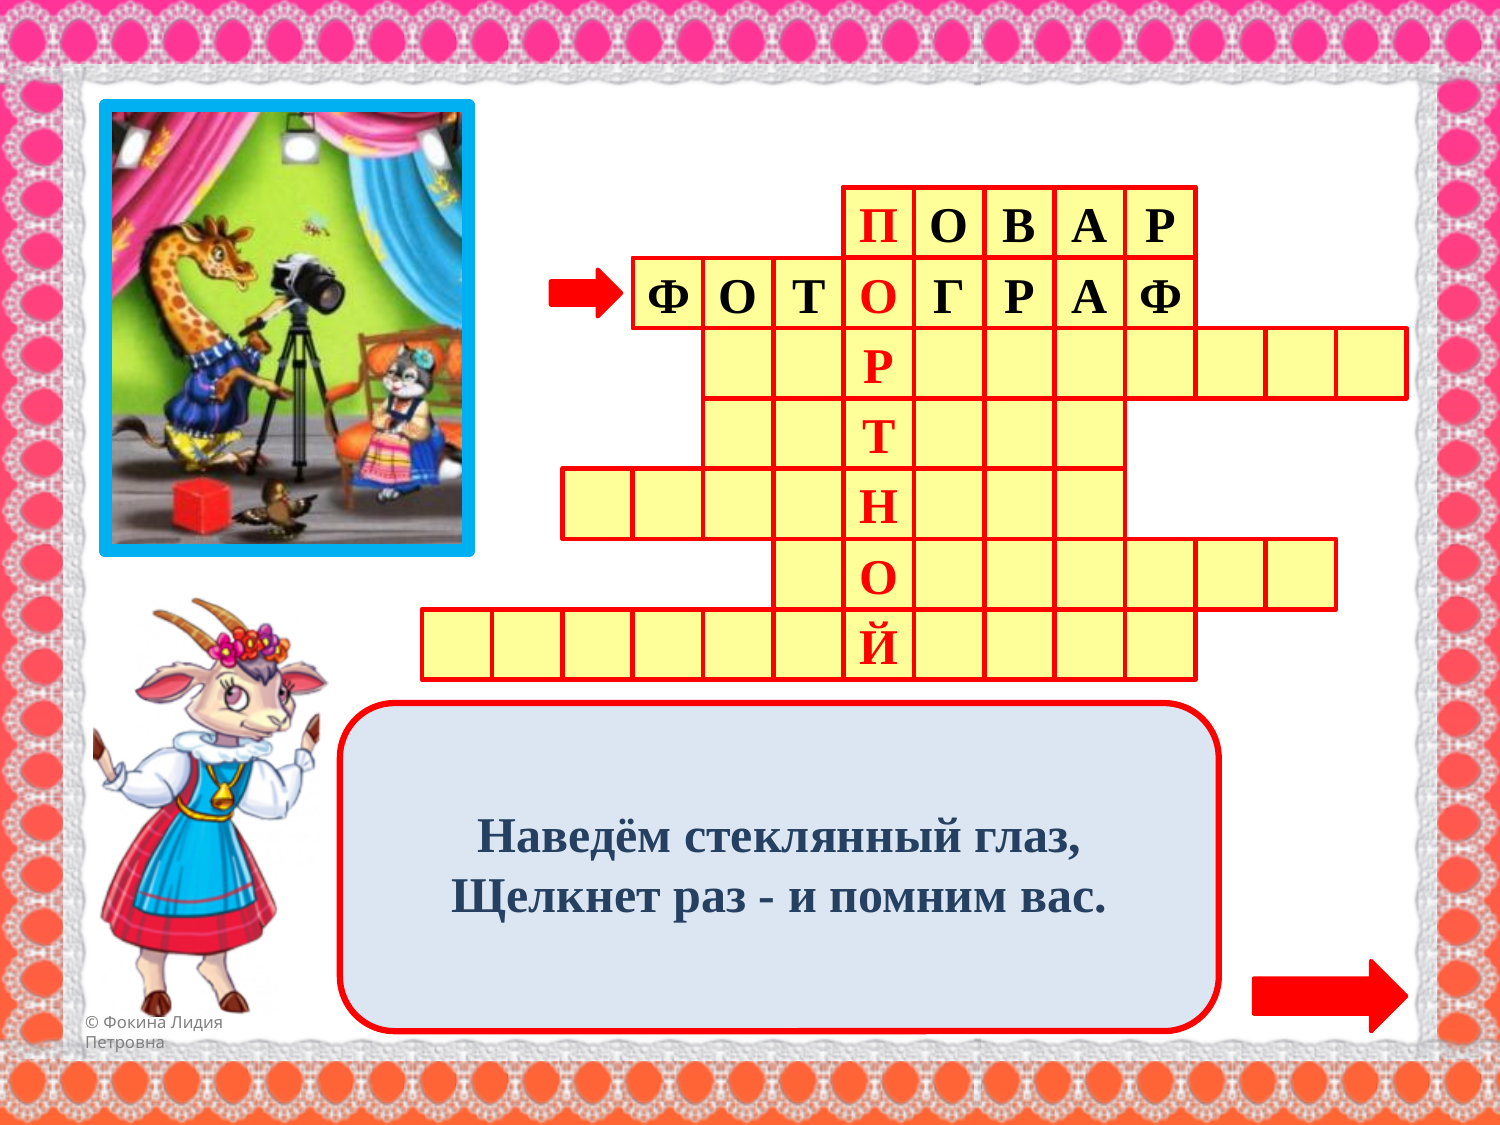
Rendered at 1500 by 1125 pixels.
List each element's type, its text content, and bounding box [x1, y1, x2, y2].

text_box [918, 187, 1407, 680]
picture [1, 67, 89, 1058]
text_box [843, 338, 915, 680]
picture [93, 597, 329, 1017]
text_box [843, 187, 915, 256]
picture [0, 0, 1500, 1125]
picture [113, 113, 461, 543]
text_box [632, 257, 1196, 329]
text_box Наведём стеклянный глаз, Щелкнет раз - и помним вас. [337, 700, 1221, 1034]
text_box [915, 187, 1196, 257]
text_box [1251, 959, 1409, 1034]
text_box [421, 187, 840, 680]
